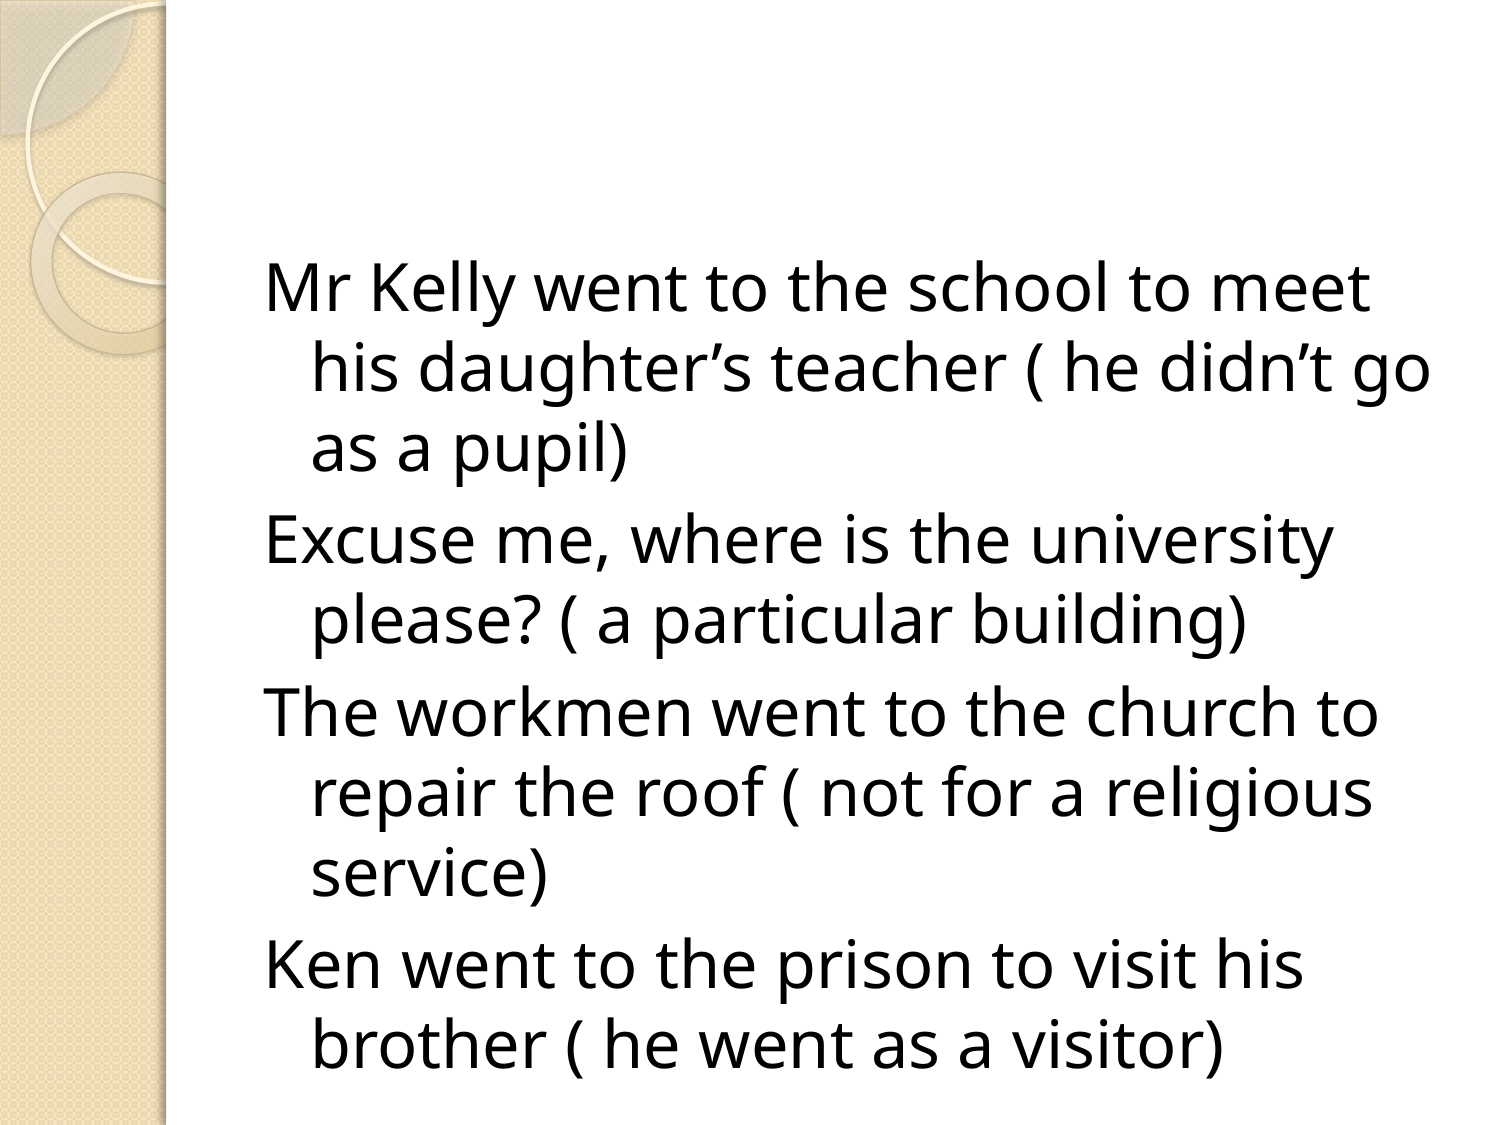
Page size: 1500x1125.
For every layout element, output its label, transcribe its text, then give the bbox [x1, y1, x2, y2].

list Mr Kelly went to the school to meet his daughter’s teacher ( he didn’t go as a pupil) Excuse me, where is the university please? ( a particular building) The workmen went to the church to repair the roof ( not for a religious service) Ken went to the prison to visit his brother ( he went as a visitor) [235, 237, 1466, 1025]
